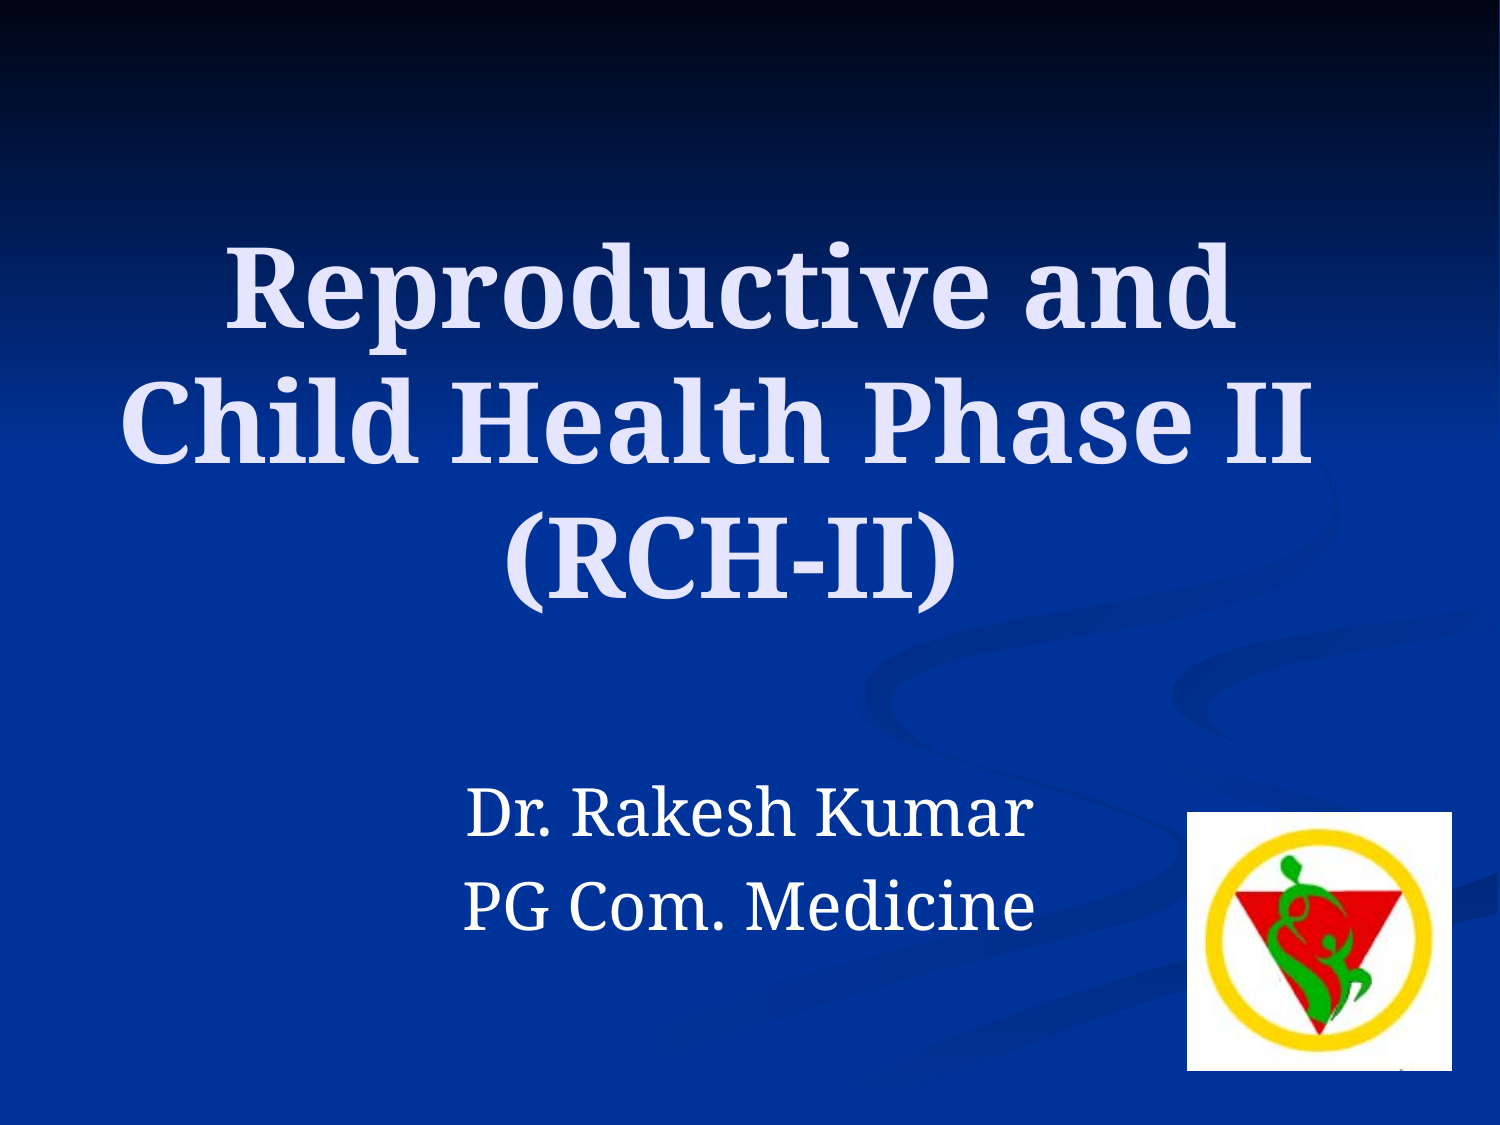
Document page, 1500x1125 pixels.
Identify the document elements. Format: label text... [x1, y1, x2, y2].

title Reproductive and Child Health Phase II (RCH-II) [74, 237, 1388, 601]
picture [1187, 812, 1452, 1071]
subtitle Dr. Rakesh Kumar PG Com. Medicine [224, 762, 1276, 901]
